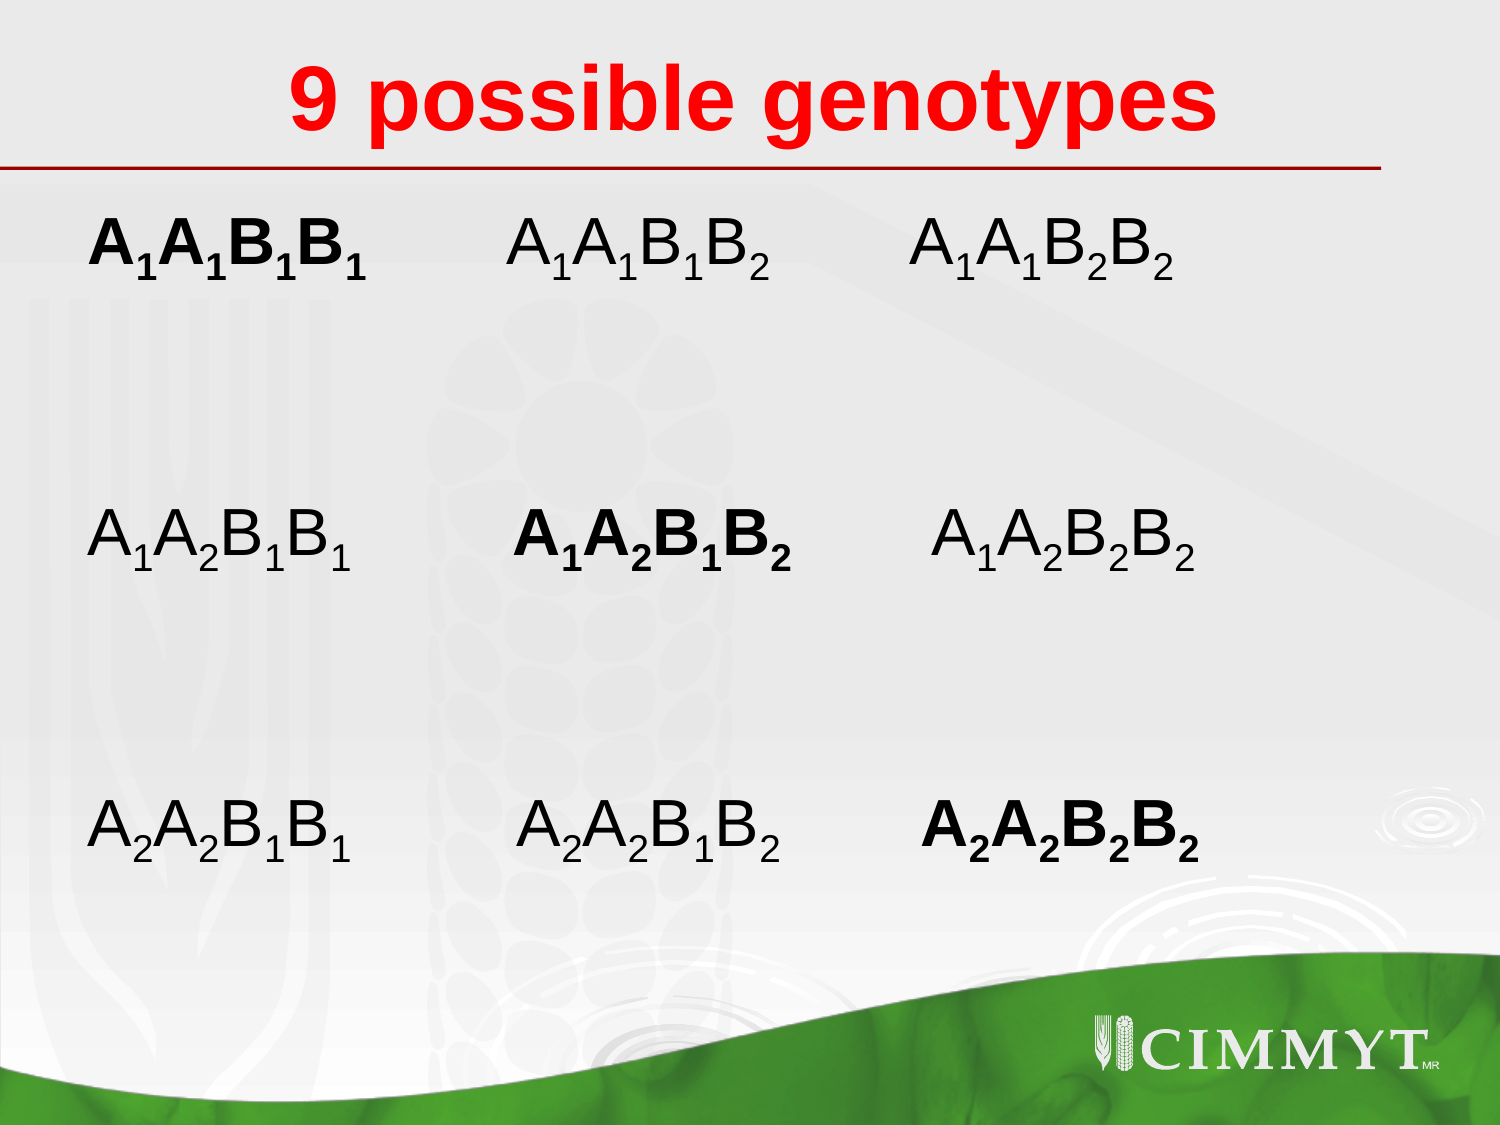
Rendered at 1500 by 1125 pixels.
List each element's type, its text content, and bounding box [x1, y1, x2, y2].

list A1A1B1B1 A1A1B1B2 A1A1B2B2 A1A2B1B1 A1A2B1B2 A1A2B2B2 A2A2B1B1 A2A2B1B2 A2A2B2B2 [72, 189, 1423, 933]
title 9 possible genotypes [80, 0, 1430, 187]
picture [0, 946, 1500, 1125]
